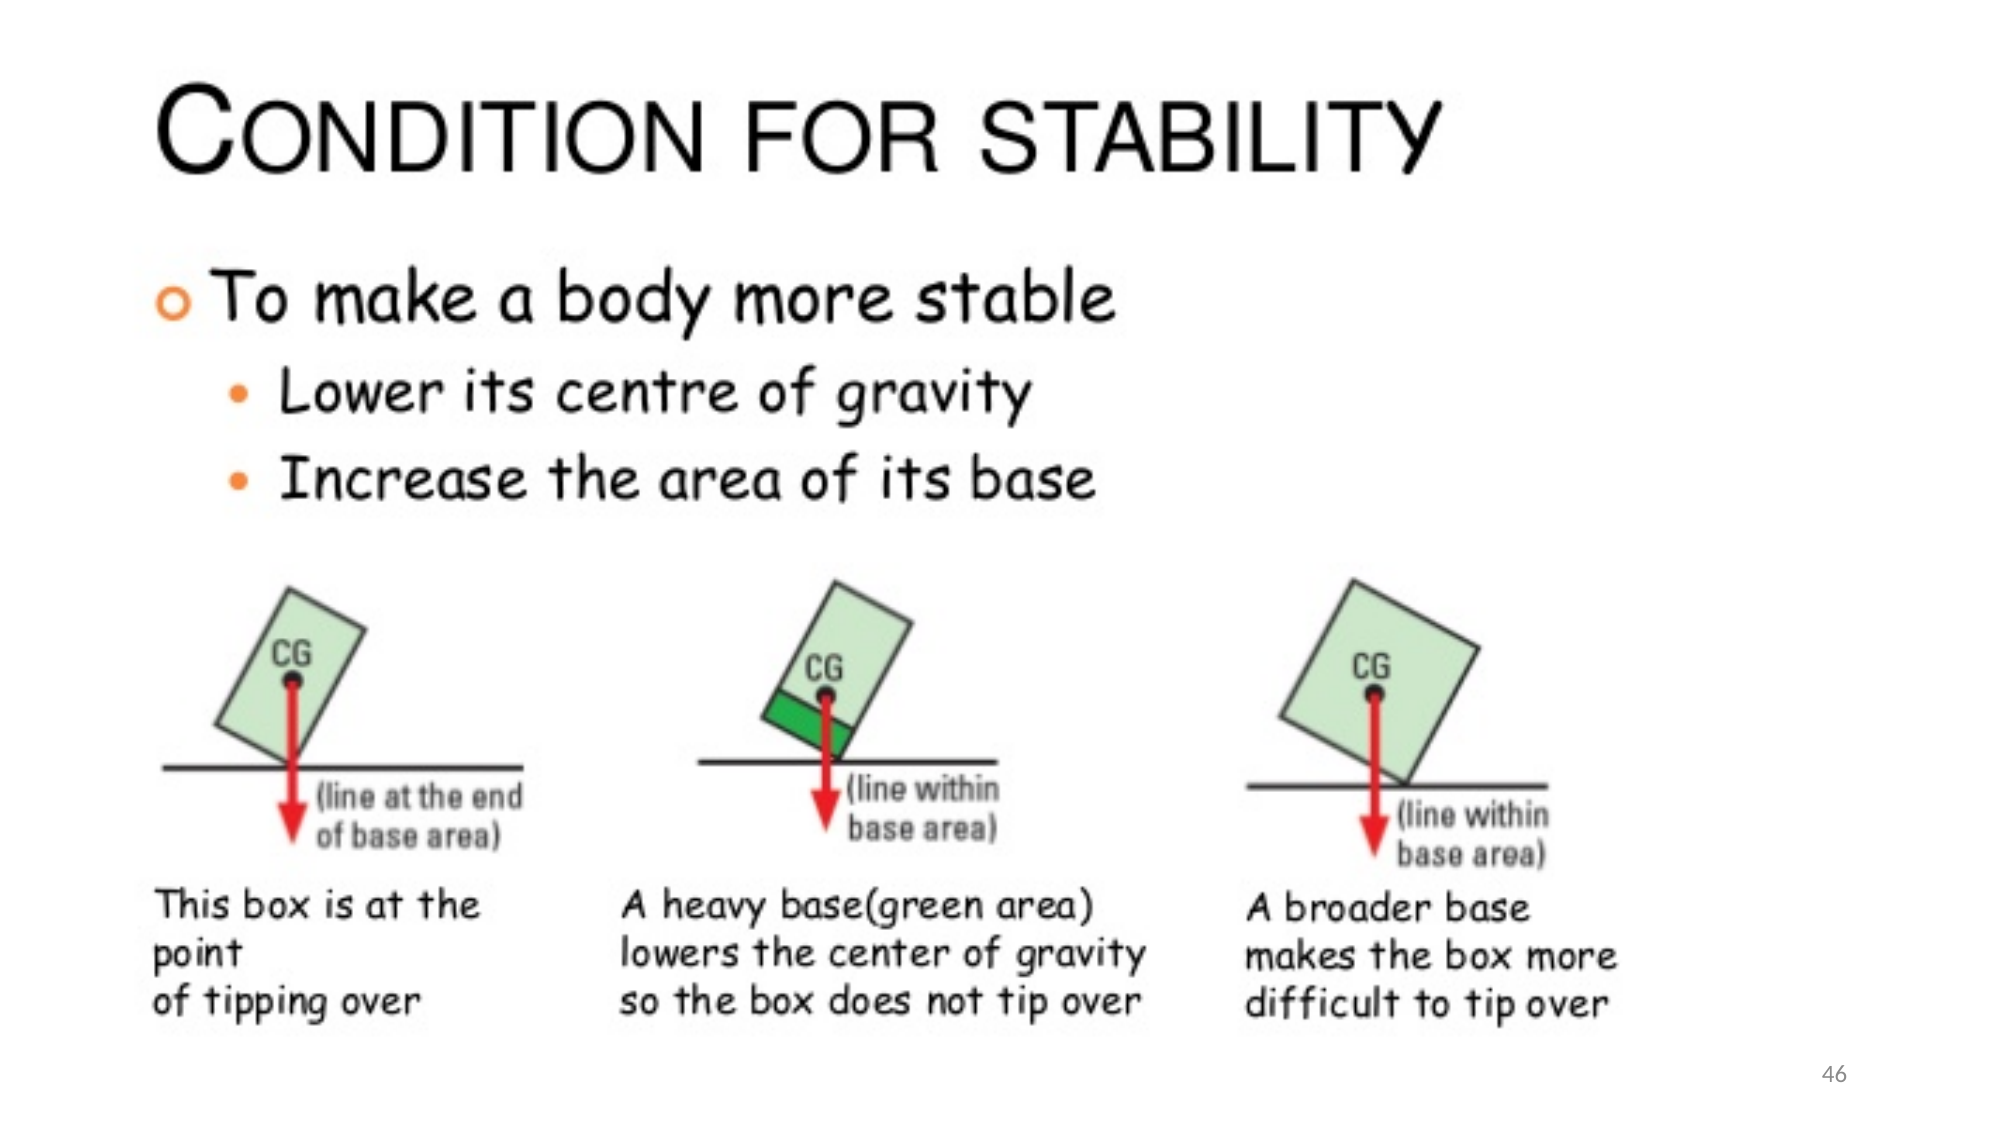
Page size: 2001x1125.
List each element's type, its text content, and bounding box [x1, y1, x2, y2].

picture [123, 40, 1638, 1043]
slide_number 46 [1412, 1042, 1863, 1103]
